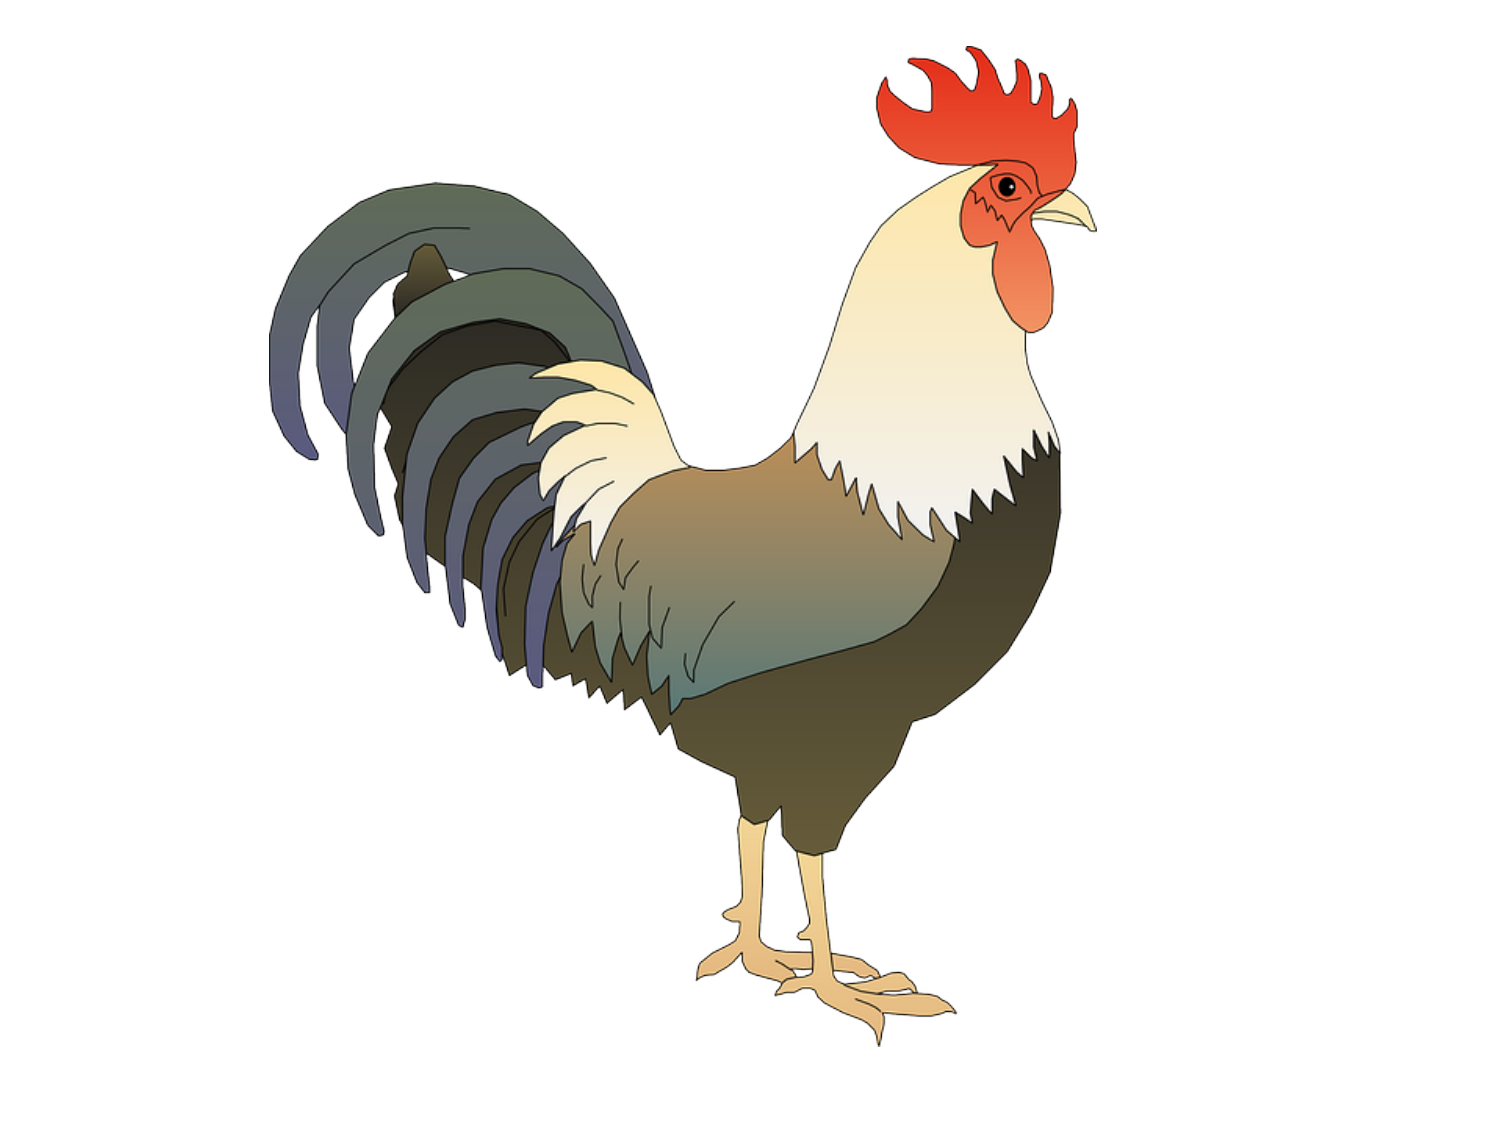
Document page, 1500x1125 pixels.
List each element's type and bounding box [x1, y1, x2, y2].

picture [268, 46, 1097, 1048]
